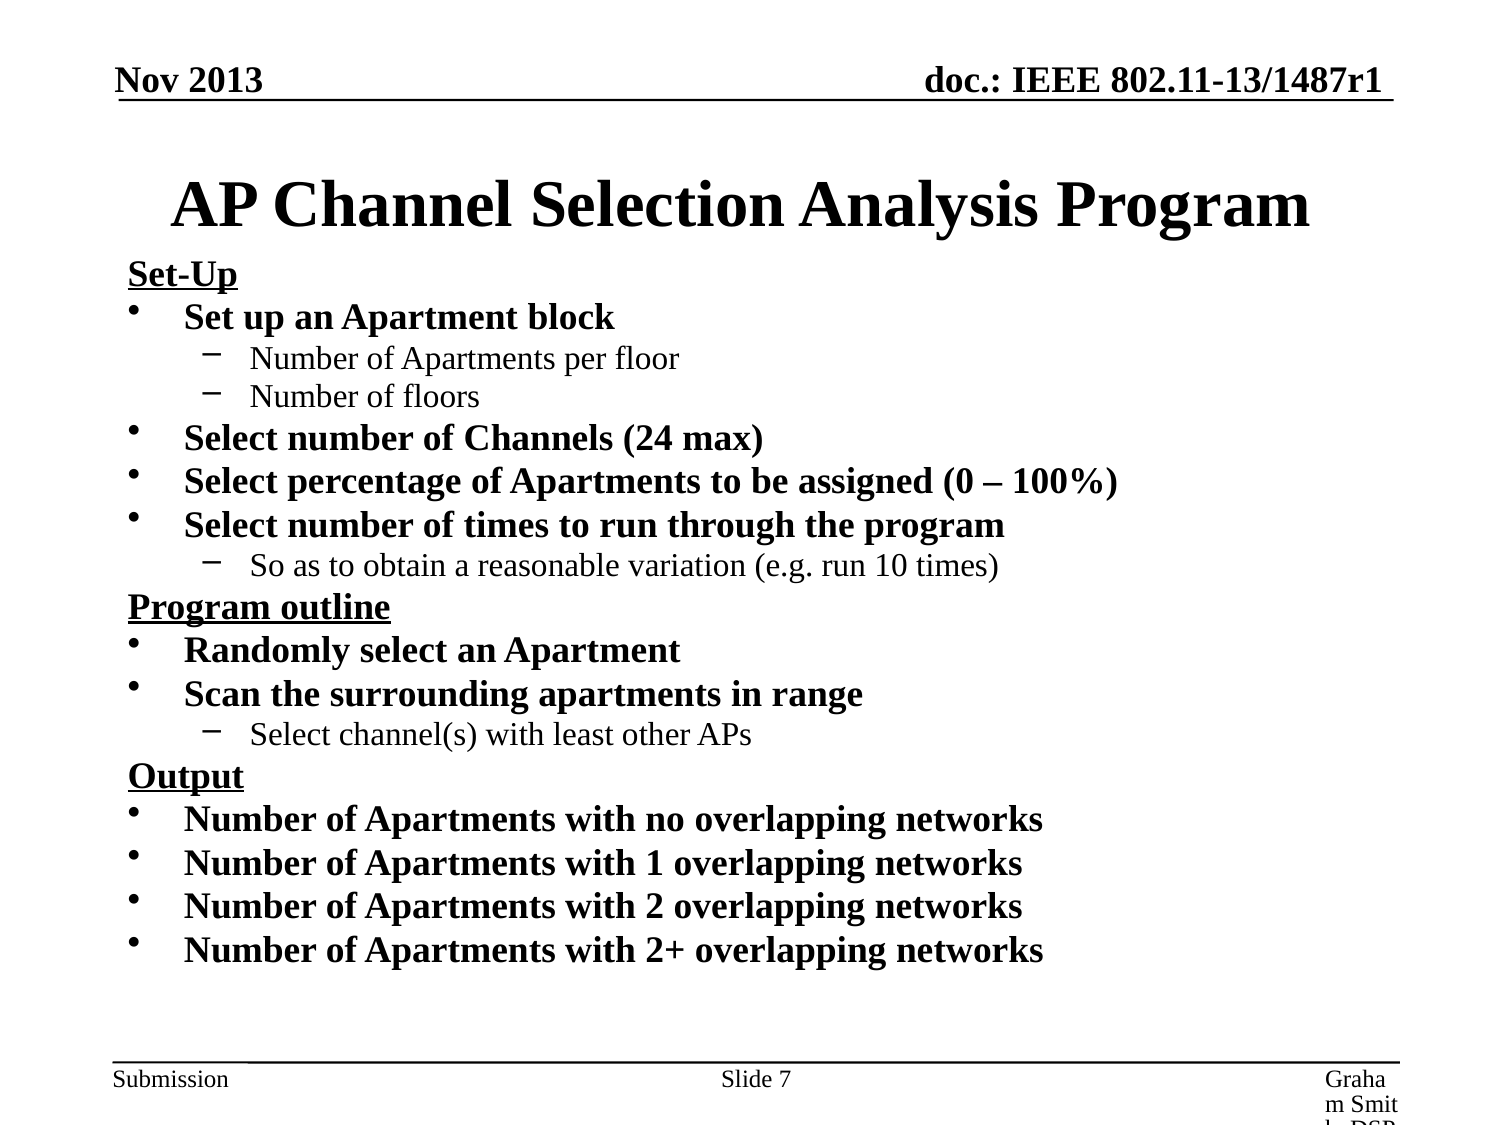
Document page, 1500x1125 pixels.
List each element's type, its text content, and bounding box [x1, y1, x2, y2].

footer Graham Smith, DSP Group [1324, 1061, 1402, 1093]
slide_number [114, 54, 265, 101]
title AP Channel Selection Analysis Program [112, 112, 1388, 249]
slide_number Slide 7 [712, 1061, 800, 1093]
list Set-Up Set up an Apartment block Number of Apartments per floor Number of floors Select number of Channels (24 max) Select percentage of Apartments to be assigned (0 – 100%) Select number of times to run through the program So as to obtain a reasonable variation (e.g. run 10 times) Program outline Randomly select an Apartment Scan the surrounding apartments in range Select channel(s) with least other APs Output Number of Apartments with no overlapping networks Number of Apartments with 1 overlapping networks Number of Apartments with 2 overlapping networks Number of Apartments with 2+ overlapping networks [112, 249, 1388, 1050]
